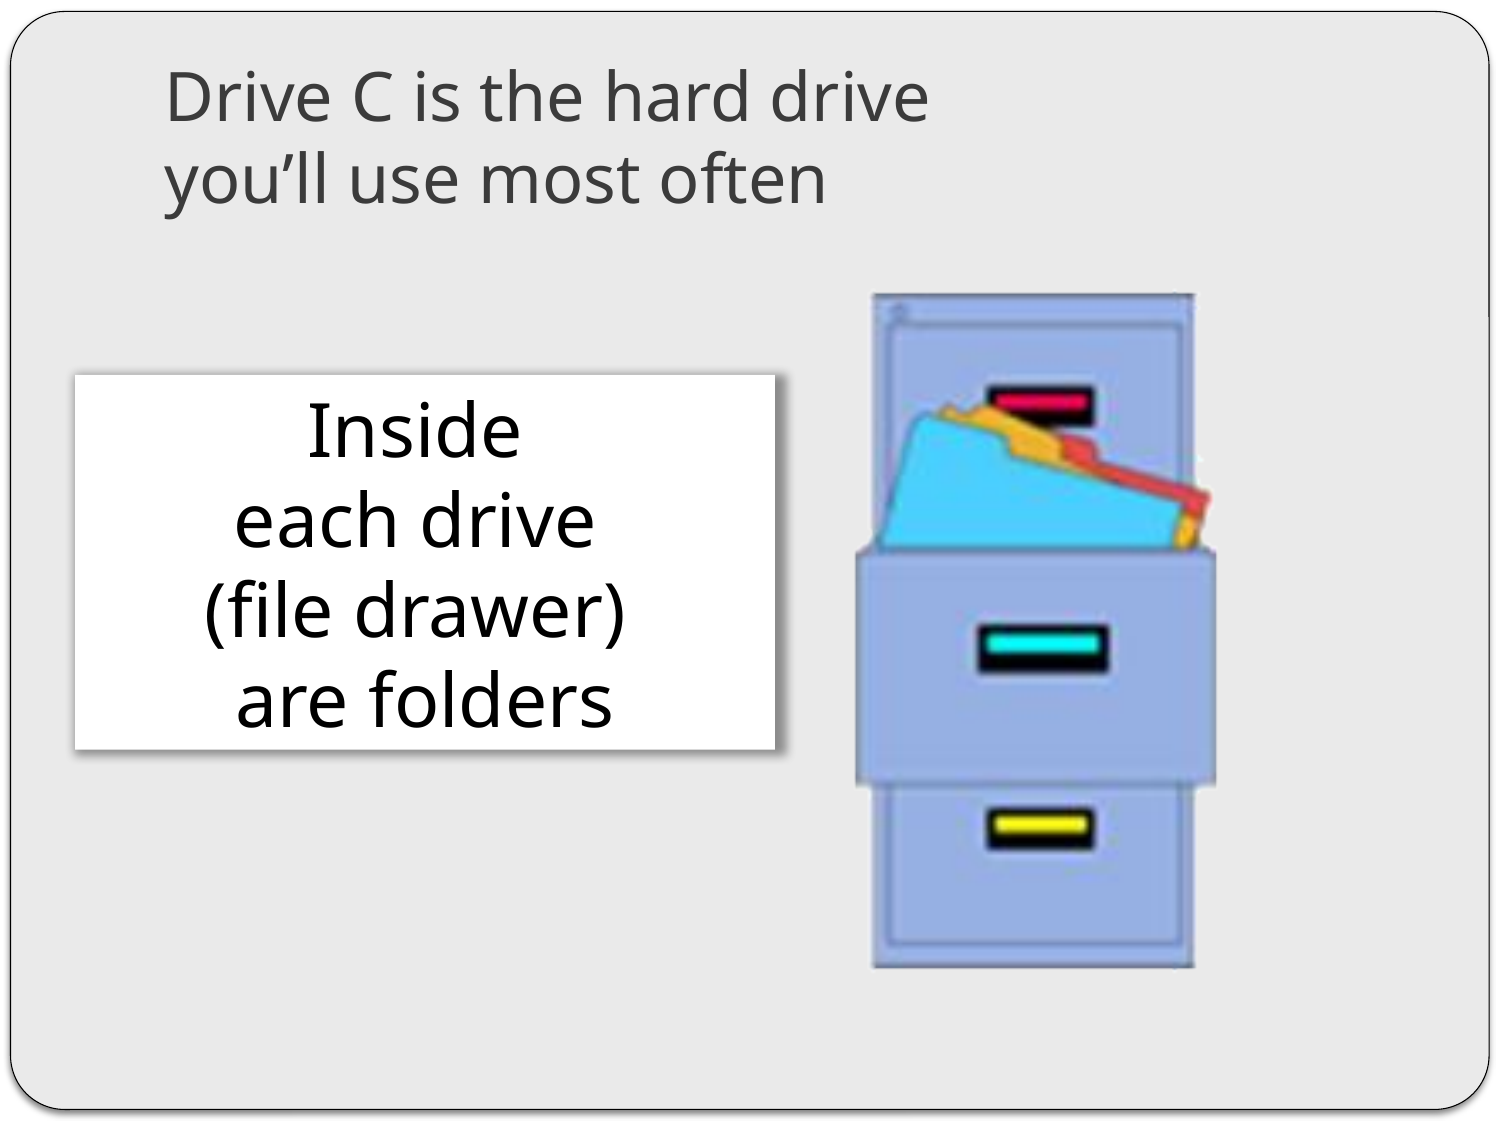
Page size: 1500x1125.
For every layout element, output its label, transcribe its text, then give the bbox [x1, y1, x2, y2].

picture [849, 287, 1226, 977]
title Drive C is the hard drive you’ll use most often [150, 45, 1425, 233]
text_box Inside each drive (file drawer) are folders [75, 374, 775, 750]
